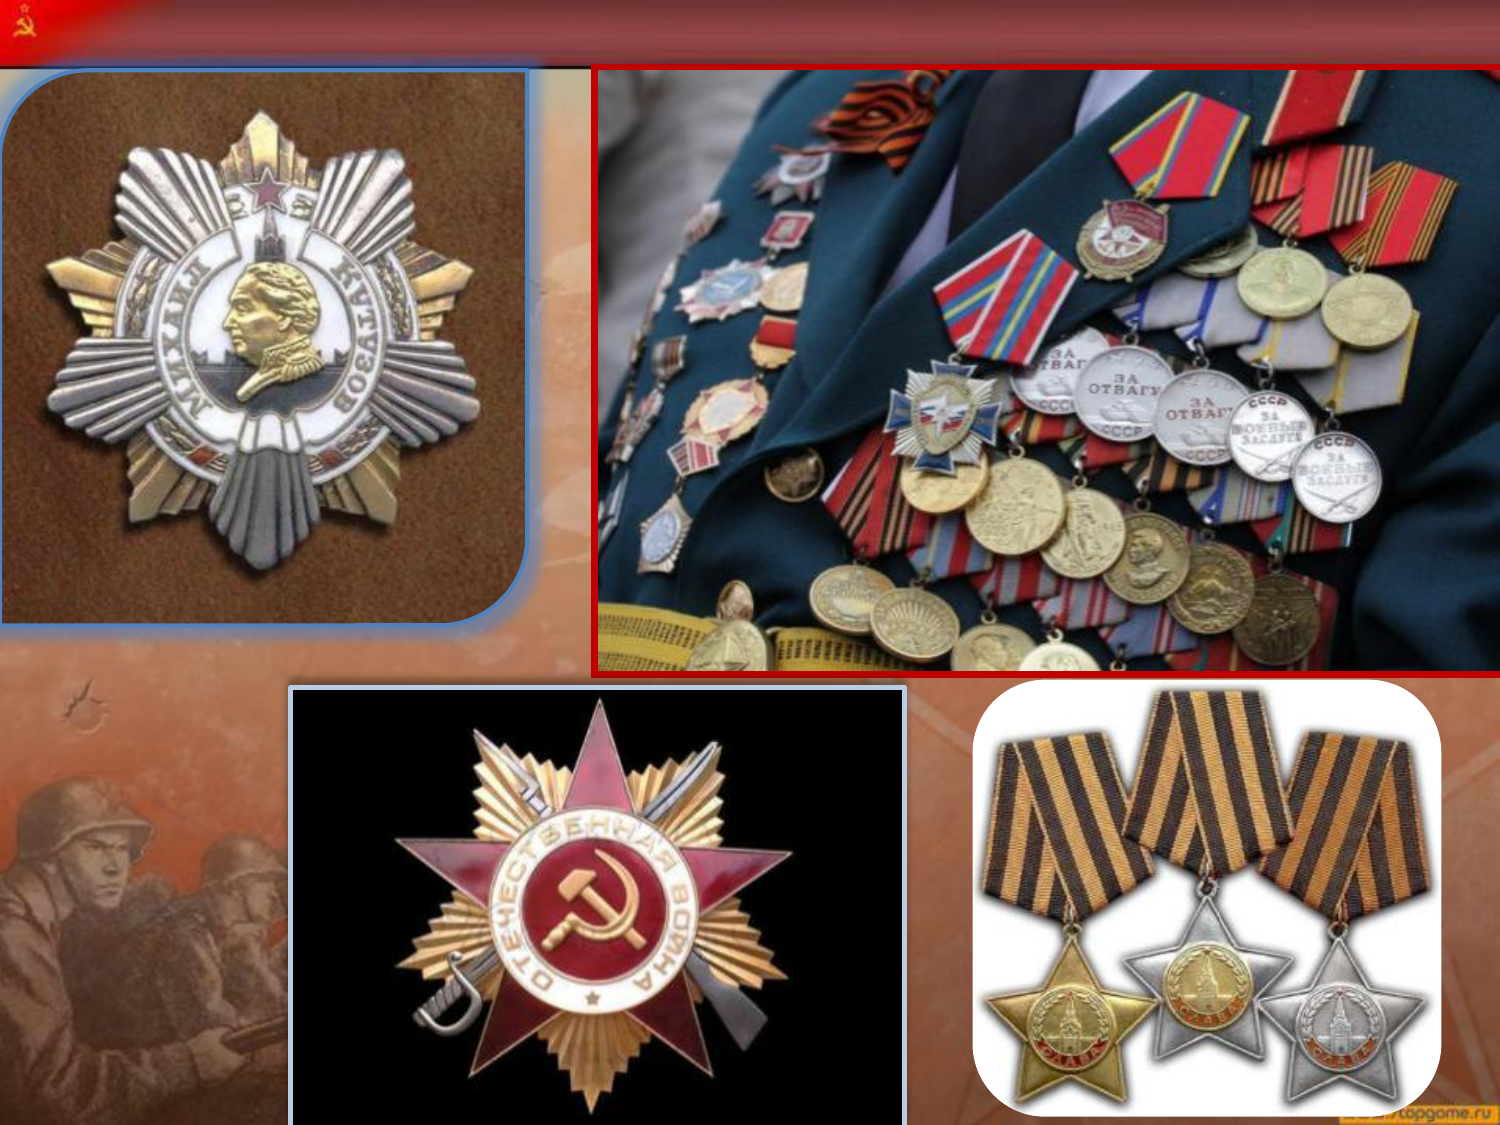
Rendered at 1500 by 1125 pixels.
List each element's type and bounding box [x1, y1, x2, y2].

list [0, 0, 1500, 1125]
picture [0, 70, 528, 626]
picture [597, 70, 1500, 672]
picture [972, 679, 1442, 1117]
picture [292, 689, 903, 1125]
